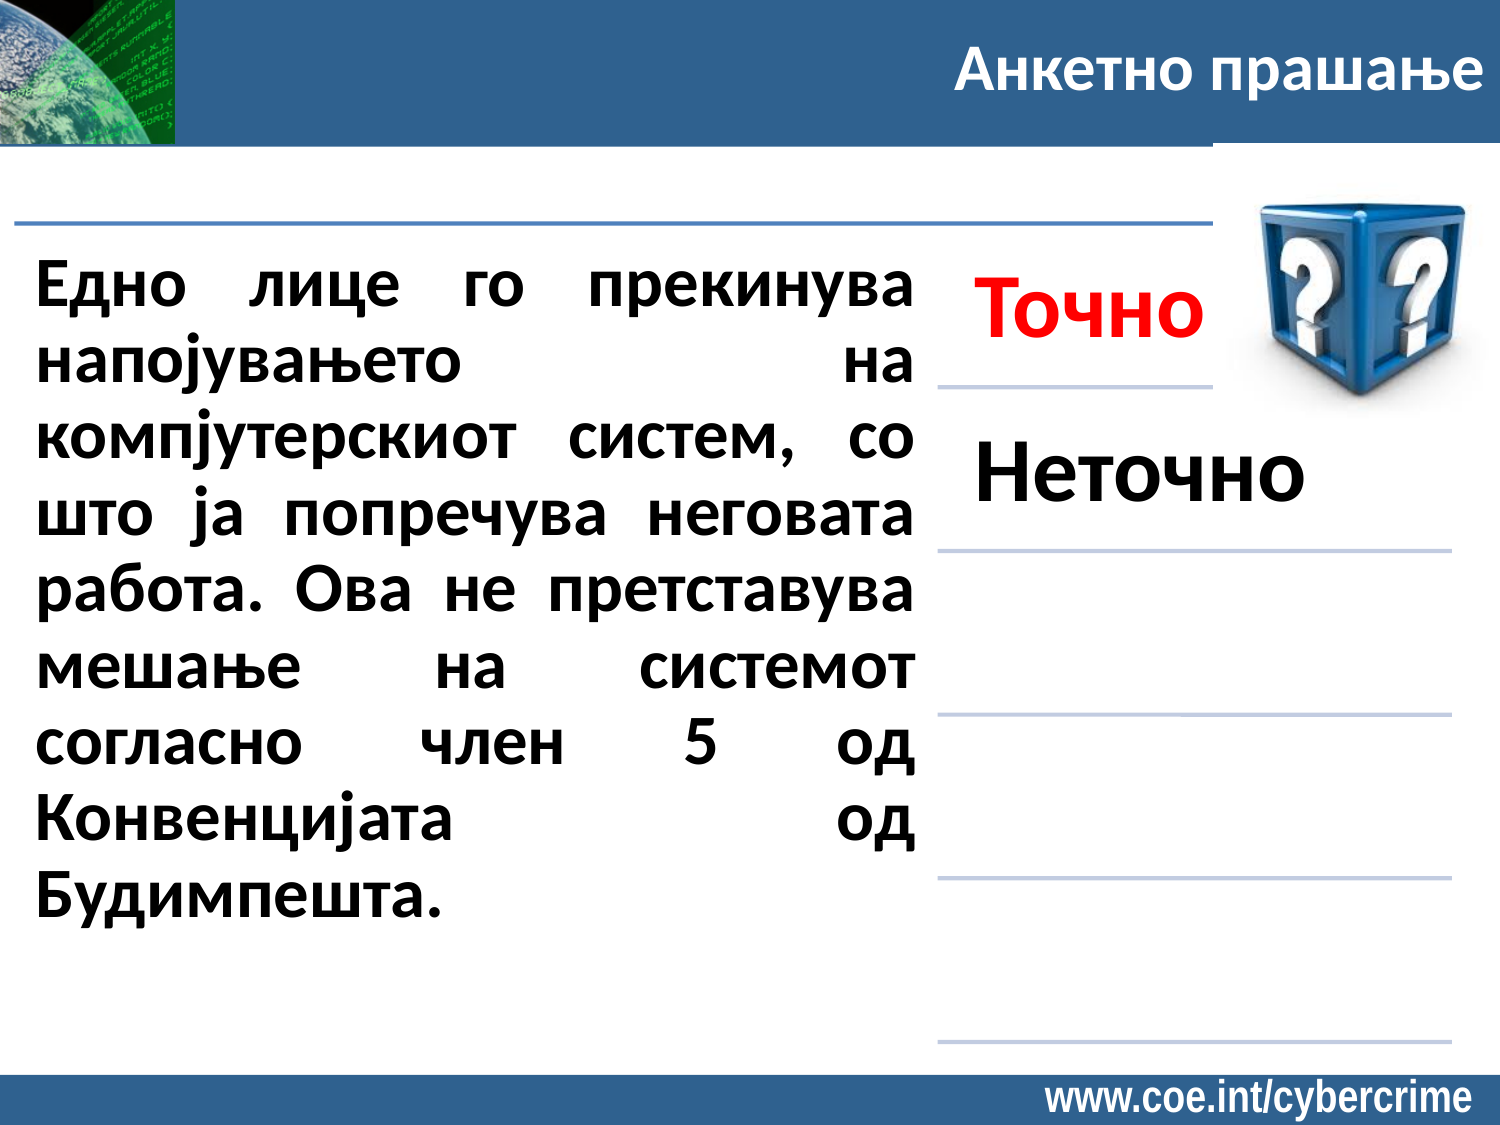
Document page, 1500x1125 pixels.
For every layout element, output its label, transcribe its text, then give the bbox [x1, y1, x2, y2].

picture [0, 0, 175, 144]
text_box www.coe.int/cybercrime [1030, 1059, 1500, 1125]
text_box [0, 1073, 1030, 1125]
text_box Анкетно прашање [177, 0, 1500, 149]
picture [1212, 142, 1500, 434]
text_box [14, 222, 1454, 1053]
